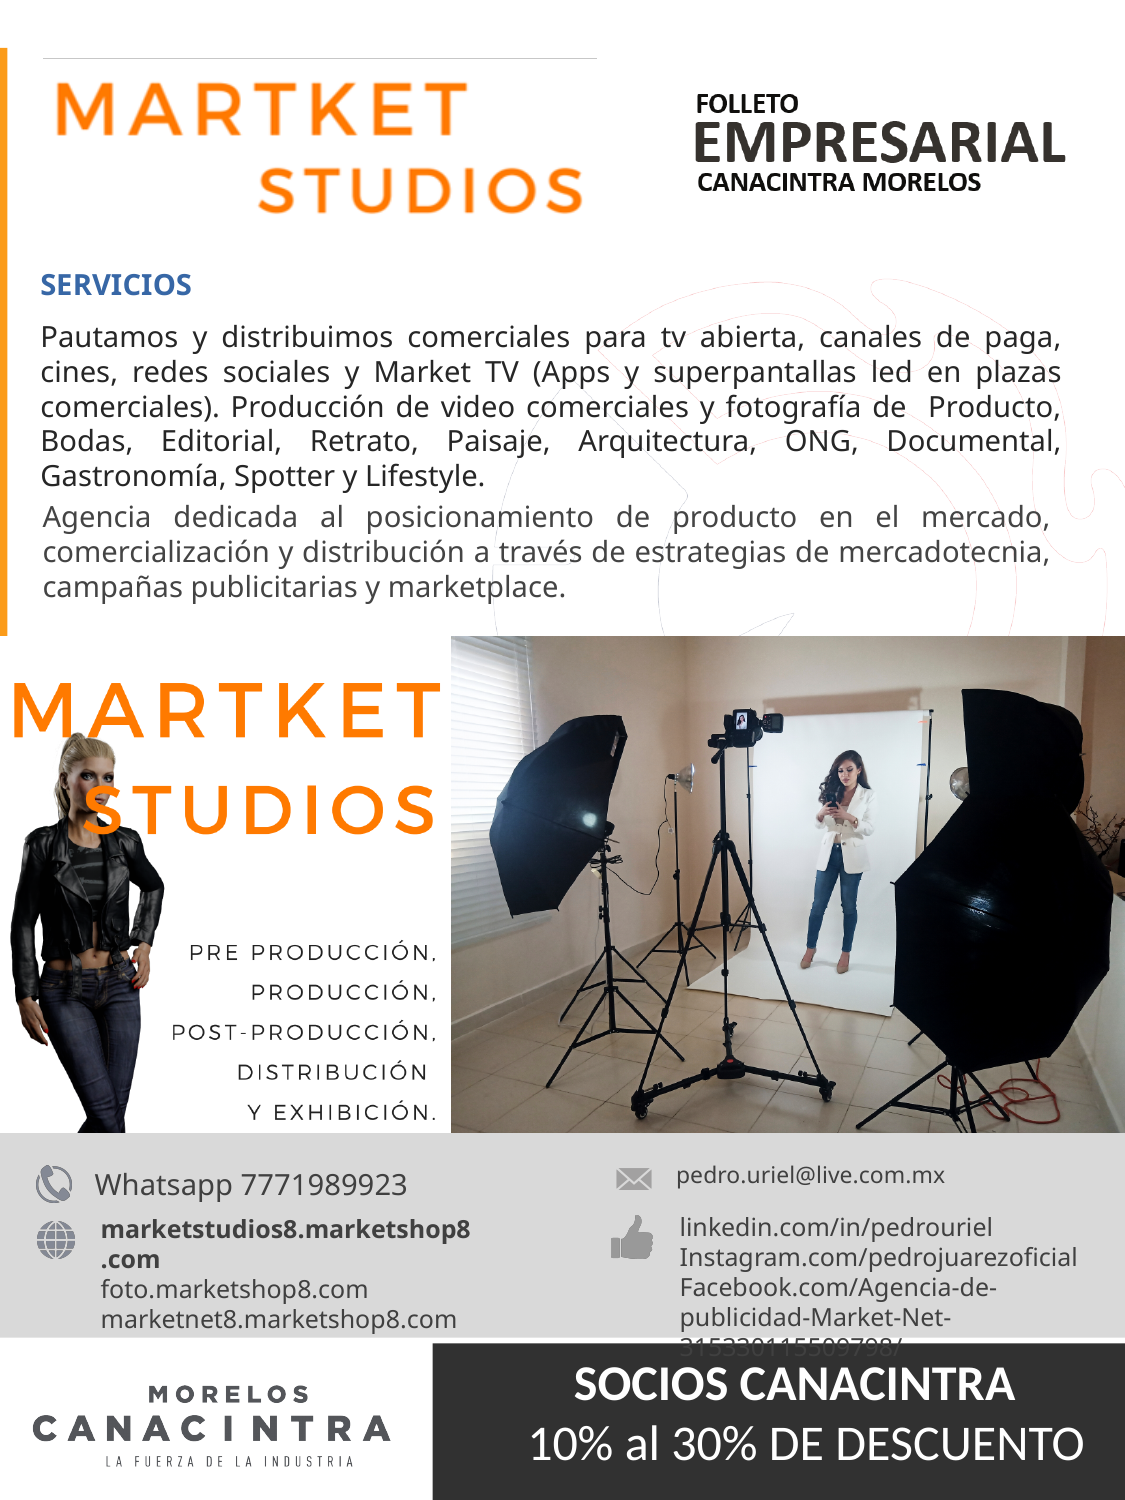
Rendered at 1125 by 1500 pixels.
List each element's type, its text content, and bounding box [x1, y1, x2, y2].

picture [0, 636, 1125, 1133]
text_box SERVICIOS Pautamos y distribuimos comerciales para tv abierta, canales de paga, cines, redes sociales y Market TV (Apps y superpantallas led en plazas comerciales). Producción de video comerciales y fotografía de Producto, Bodas, Editorial, Retrato, Paisaje, Arquitectura, ONG, Documental, Gastronomía, Spotter y Lifestyle. [25, 258, 1077, 501]
picture [616, 1161, 652, 1197]
text_box [447, 264, 1125, 636]
text_box SOCIOS CANACINTRA 10% al 30% DE DESCUENTO [508, 1343, 1103, 1478]
text_box Agencia dedicada al posicionamiento de producto en el mercado, comercialización y distribución a través de estrategias de mercadotecnia, campañas publicitarias y marketplace. [27, 491, 1066, 612]
text_box pedro.uriel@live.com.mx [661, 1152, 1077, 1195]
text_box [431, 1342, 1125, 1500]
picture [37, 1221, 75, 1259]
picture [36, 1165, 72, 1203]
text_box marketstudios8.marketshop8.com foto.marketshop8.com marketnet8.marketshop8.com [85, 1206, 488, 1341]
text_box [0, 1133, 1125, 1339]
picture [0, 1372, 398, 1471]
picture [43, 57, 597, 223]
picture [652, 77, 1104, 217]
text_box [14, 570, 447, 634]
text_box Whatsapp 7771989923 [79, 1158, 461, 1209]
picture [610, 1215, 654, 1259]
text_box [0, 47, 8, 636]
text_box linkedin.com/in/pedrouriel Instagram.com/pedrojuarezoficial Facebook.com/Agencia-de-publicidad-Market-Net-315330115509798/ [664, 1203, 1125, 1369]
